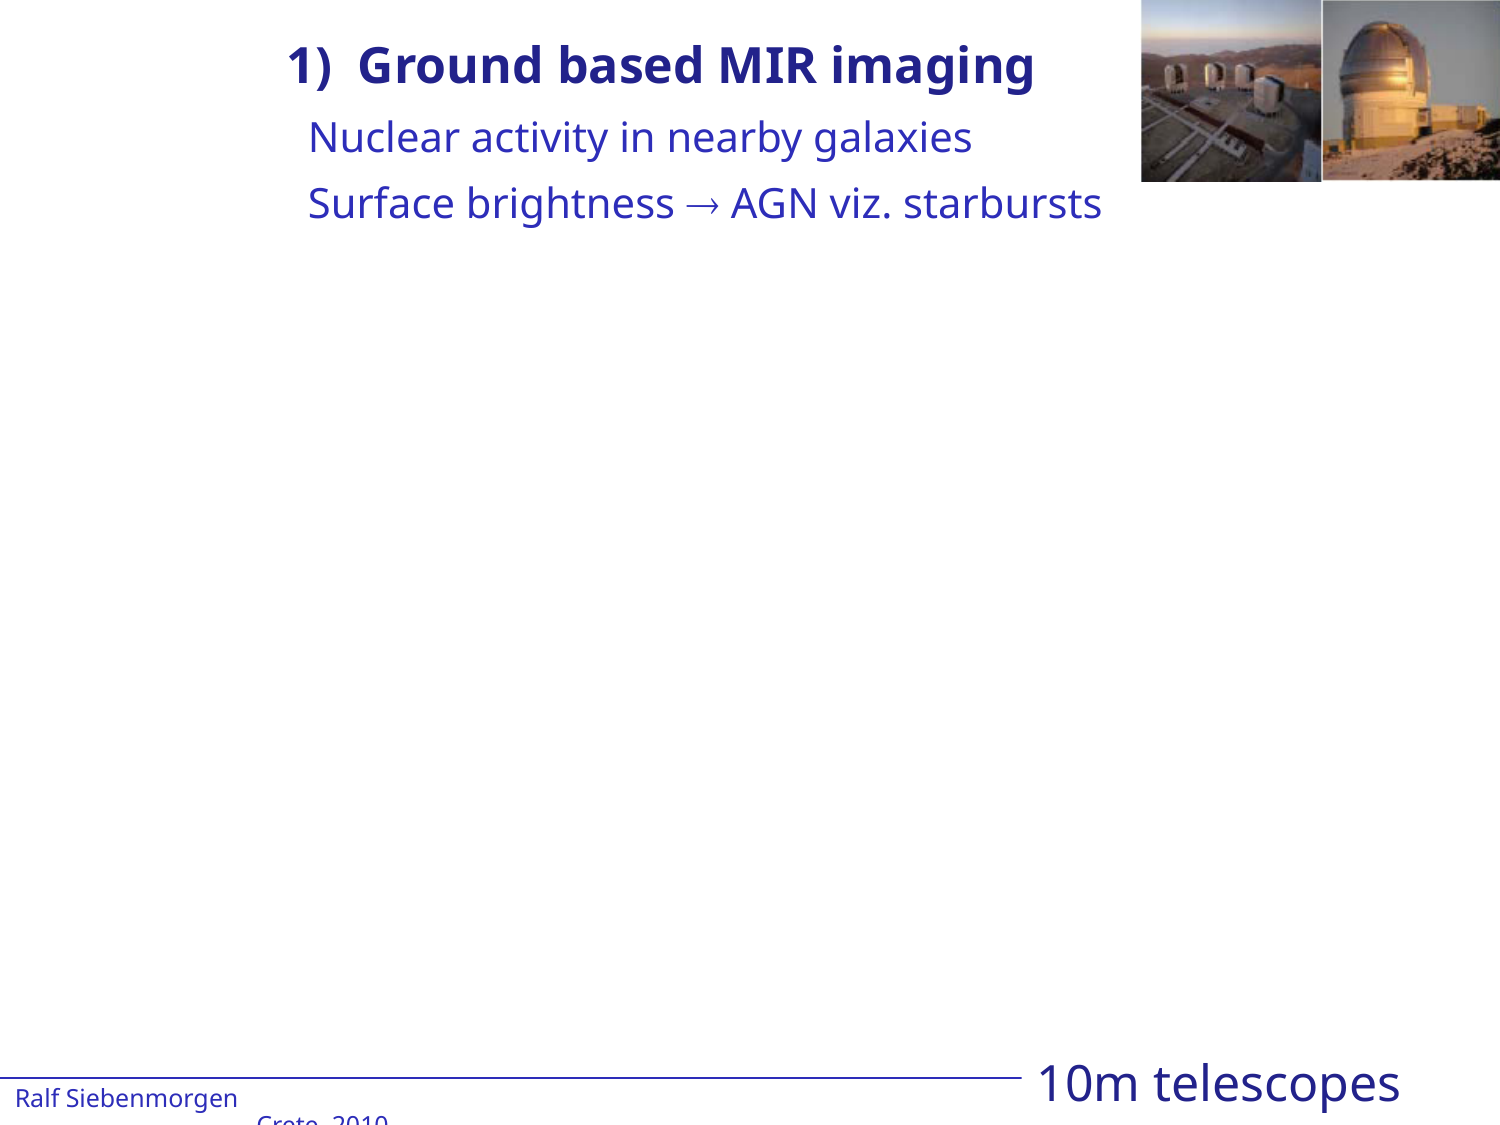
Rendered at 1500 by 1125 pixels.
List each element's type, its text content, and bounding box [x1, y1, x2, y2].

picture [1140, 0, 1500, 182]
text_box 10m telescopes [1021, 1023, 1500, 1119]
text_box 1) Ground based MIR imaging Nuclear activity in nearby galaxies Surface brightness  AGN viz. starbursts [271, 5, 1118, 315]
